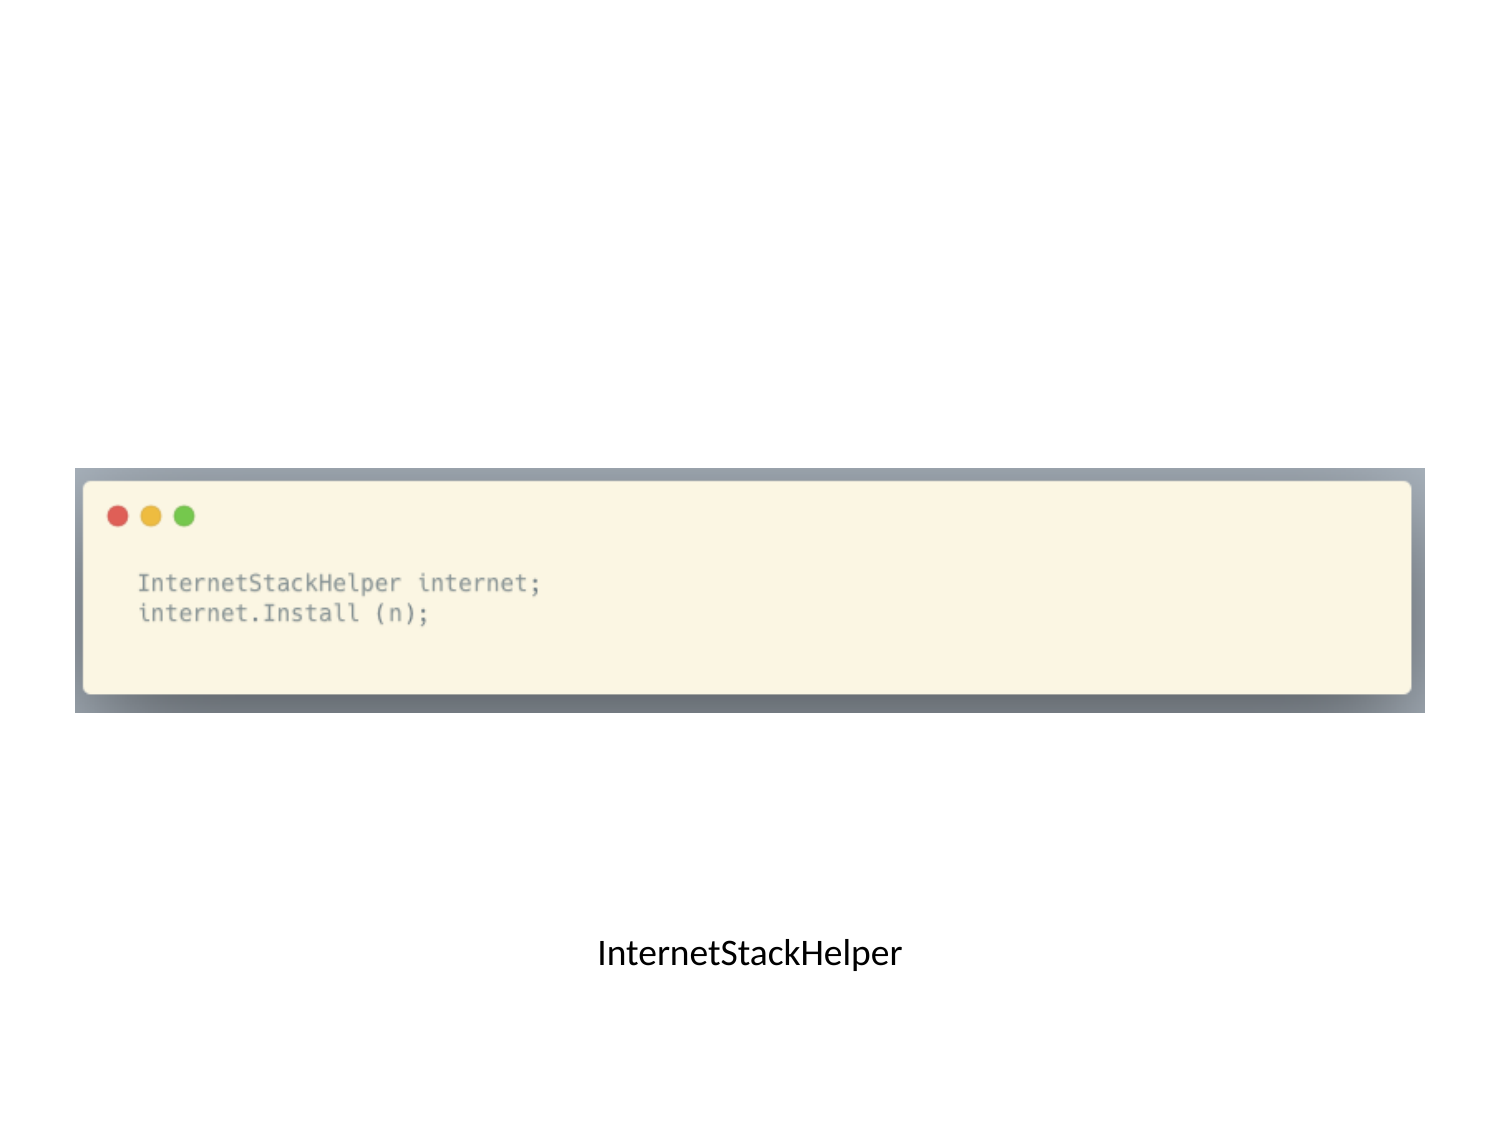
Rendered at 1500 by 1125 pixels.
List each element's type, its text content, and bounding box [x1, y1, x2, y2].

text_box InternetStackHelper [74, 920, 1425, 1005]
picture [74, 468, 1426, 713]
